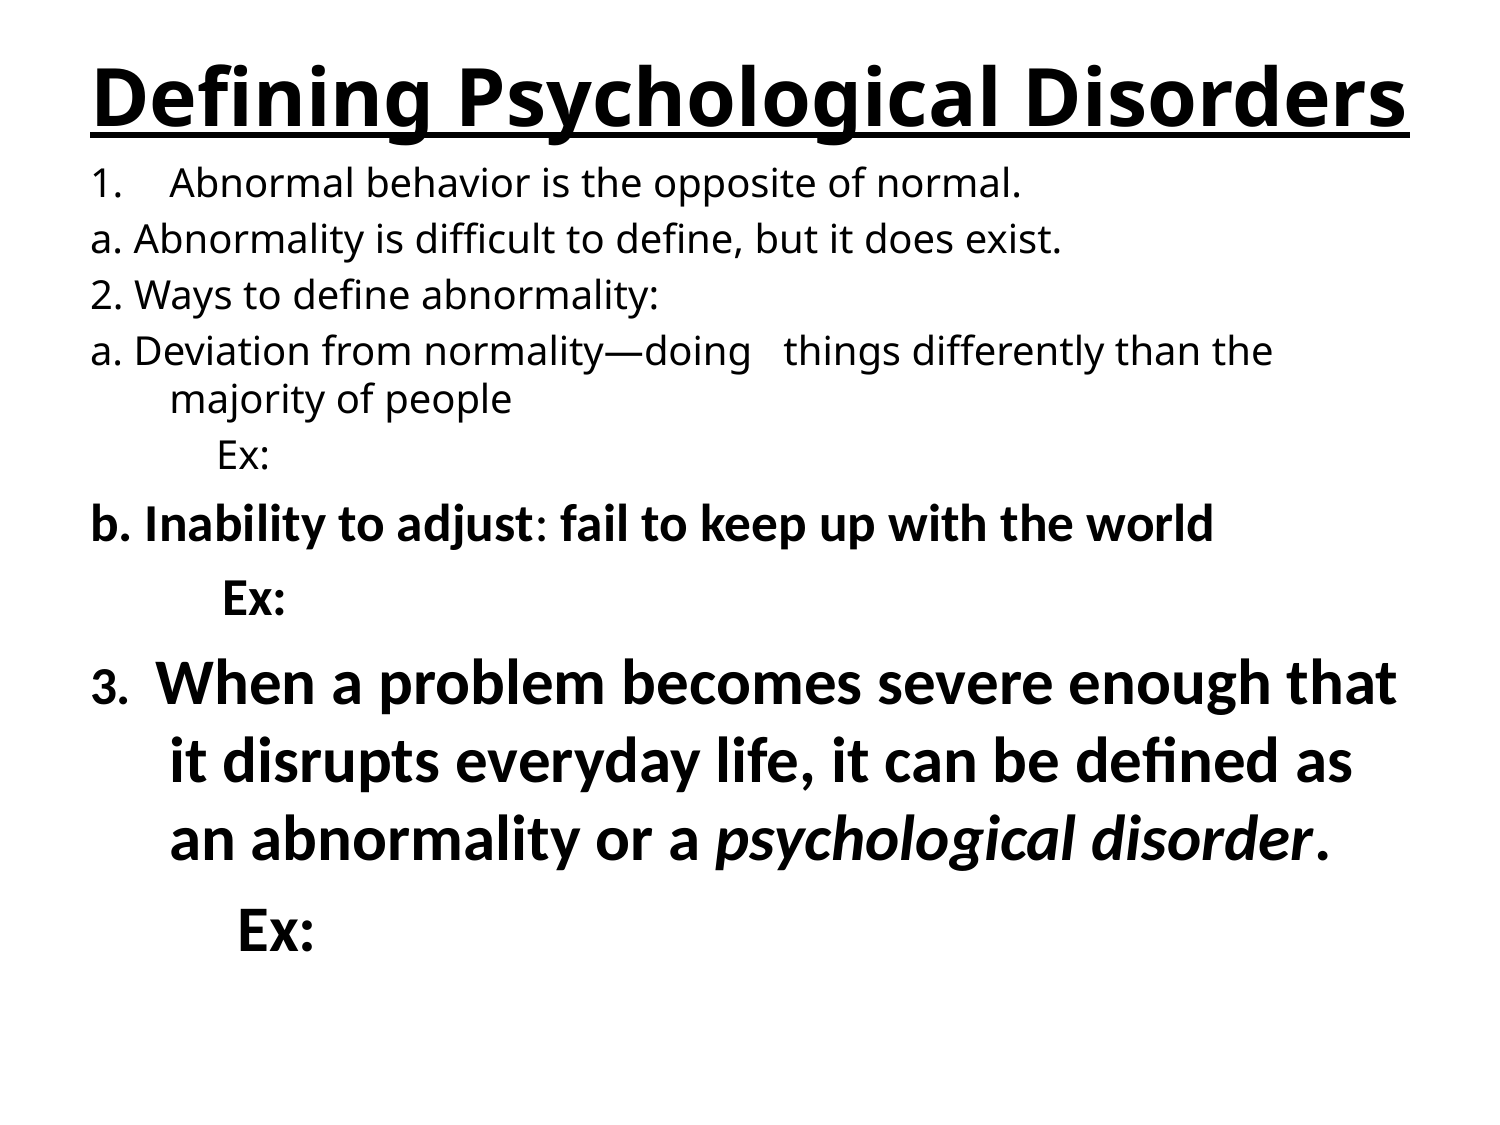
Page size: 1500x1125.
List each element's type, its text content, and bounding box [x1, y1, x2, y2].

list Abnormal behavior is the opposite of normal. a. Abnormality is difficult to define, but it does exist. 2. Ways to define abnormality: a. Deviation from normality—doing things differently than the majority of people Ex: b. Inability to adjust: fail to keep up with the world Ex: 3. When a problem becomes severe enough that it disrupts everyday life, it can be defined as an abnormality or a psychological disorder. Ex: [75, 149, 1425, 988]
title Defining Psychological Disorders [75, 0, 1425, 149]
